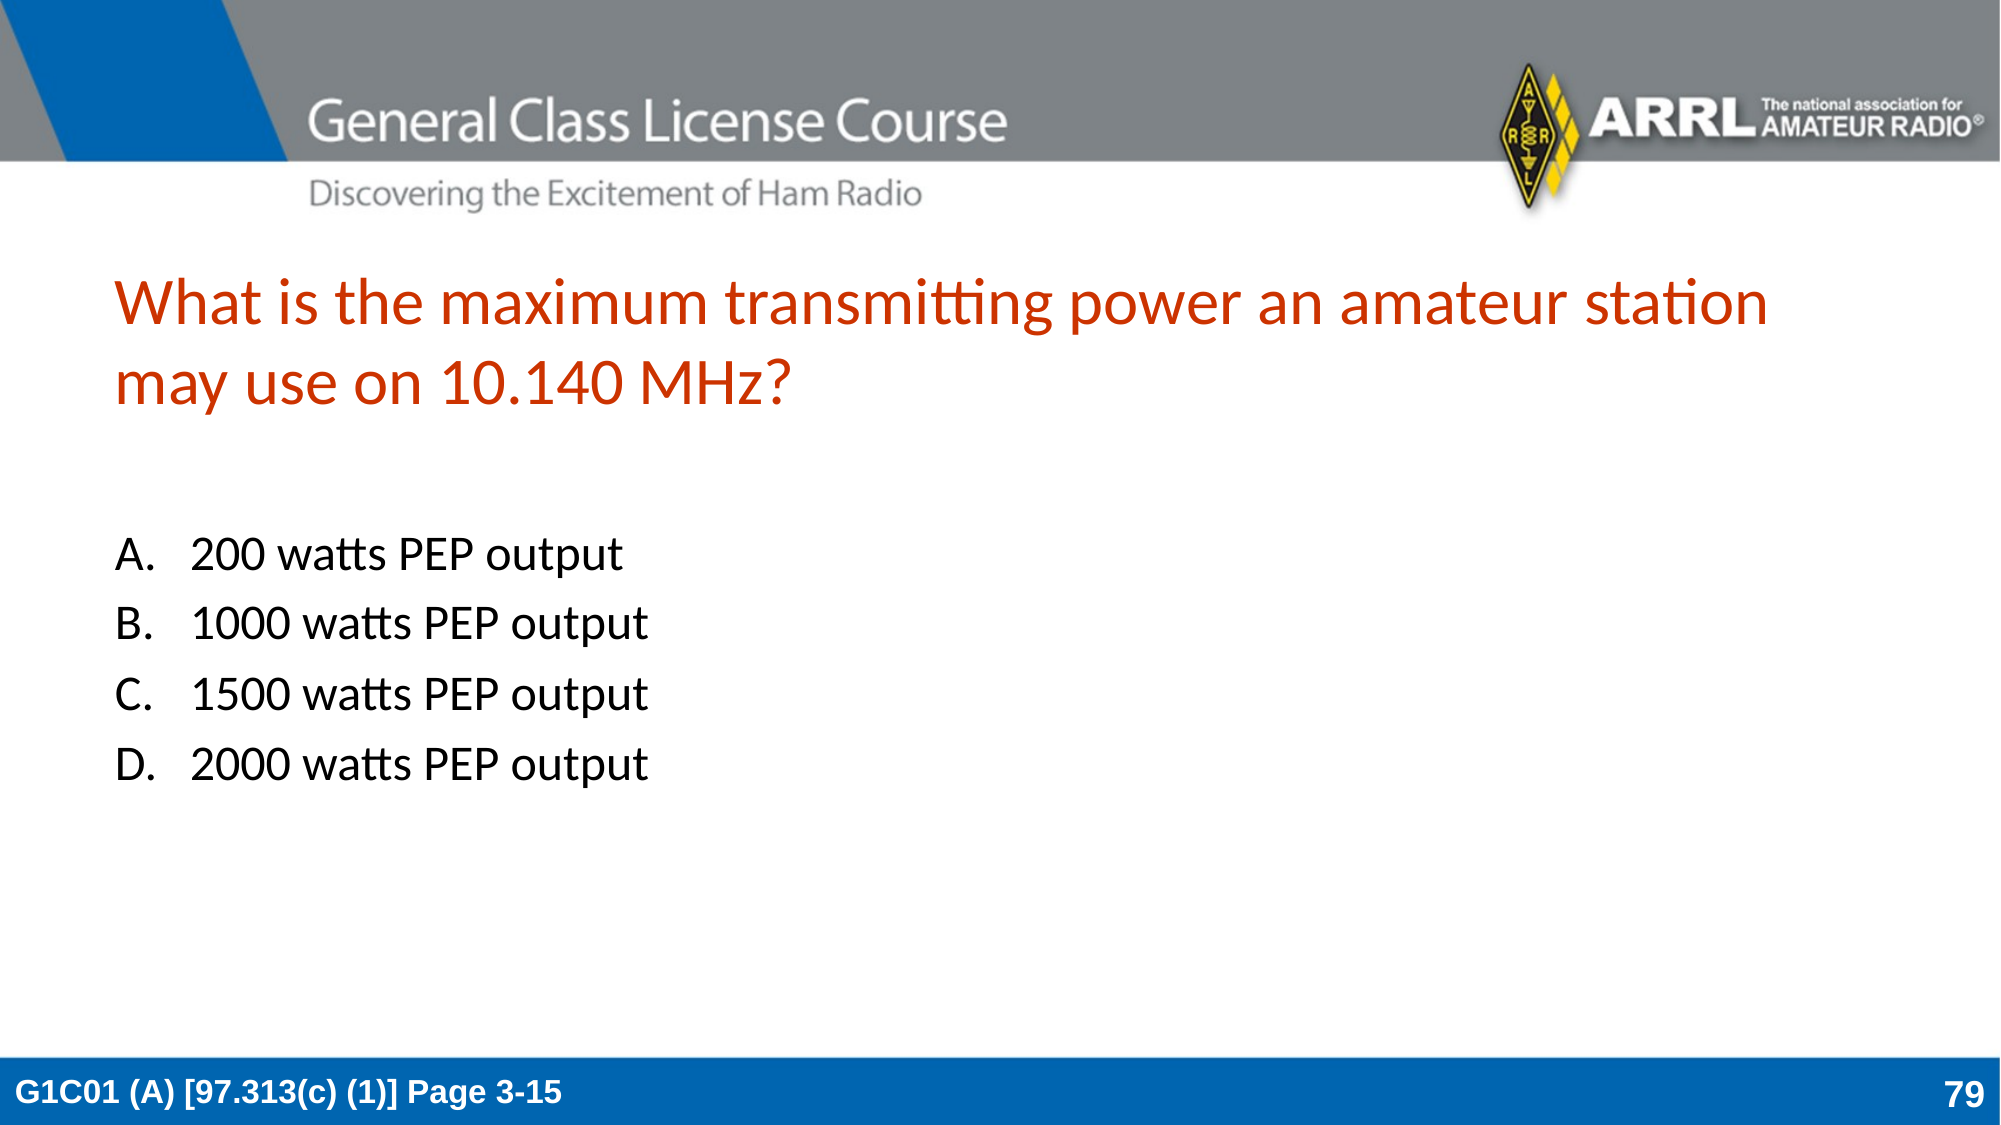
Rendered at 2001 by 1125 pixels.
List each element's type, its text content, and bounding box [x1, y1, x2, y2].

title What is the maximum transmitting power an amateur station may use on 10.140 MHz? [99, 249, 1900, 388]
text_box 79 [1875, 1062, 2000, 1123]
text_box G1C01 (A) [97.313(c) (1)] Page 3-15 [0, 1062, 1313, 1118]
picture [0, 0, 2001, 1125]
list 200 watts PEP output 1000 watts PEP output 1500 watts PEP output 2000 watts PEP output [99, 512, 1900, 1005]
